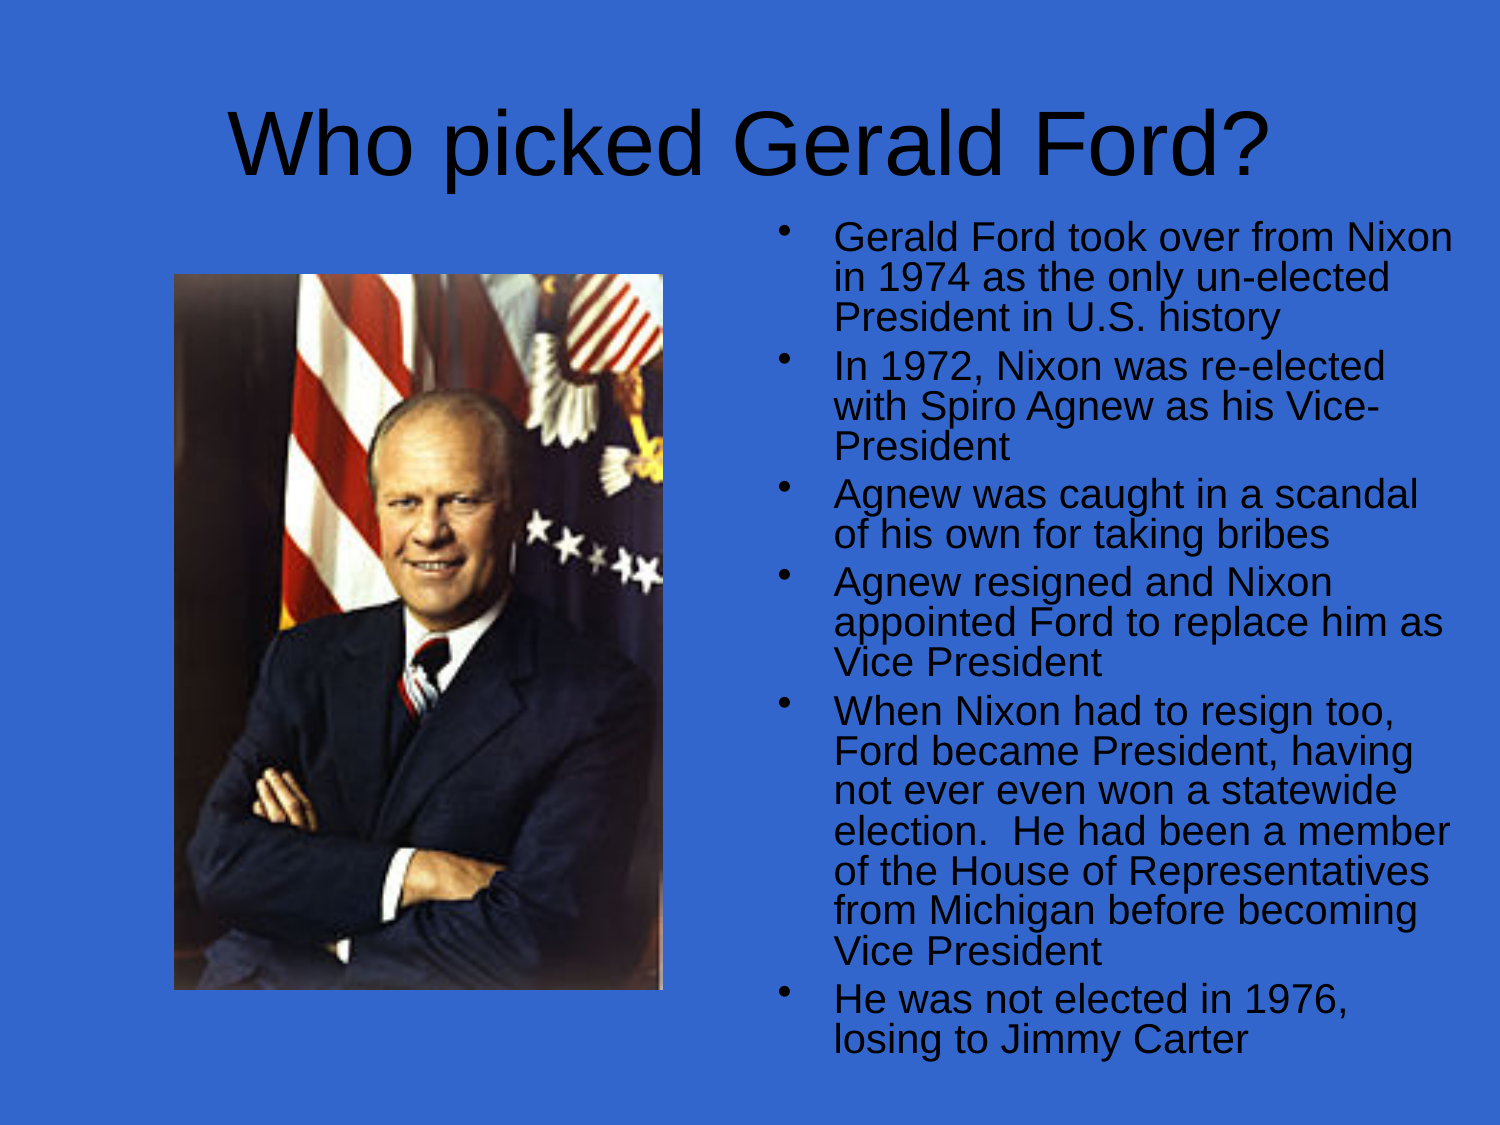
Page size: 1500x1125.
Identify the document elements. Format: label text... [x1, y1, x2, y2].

title Who picked Gerald Ford? [75, 45, 1425, 233]
list Gerald Ford took over from Nixon in 1974 as the only un-elected President in U.S. history In 1972, Nixon was re-elected with Spiro Agnew as his Vice-President Agnew was caught in a scandal of his own for taking bribes Agnew resigned and Nixon appointed Ford to replace him as Vice President When Nixon had to resign too, Ford became President, having not ever even won a statewide election. He had been a member of the House of Representatives from Michigan before becoming Vice President He was not elected in 1976, losing to Jimmy Carter [762, 212, 1475, 1125]
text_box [174, 274, 663, 991]
